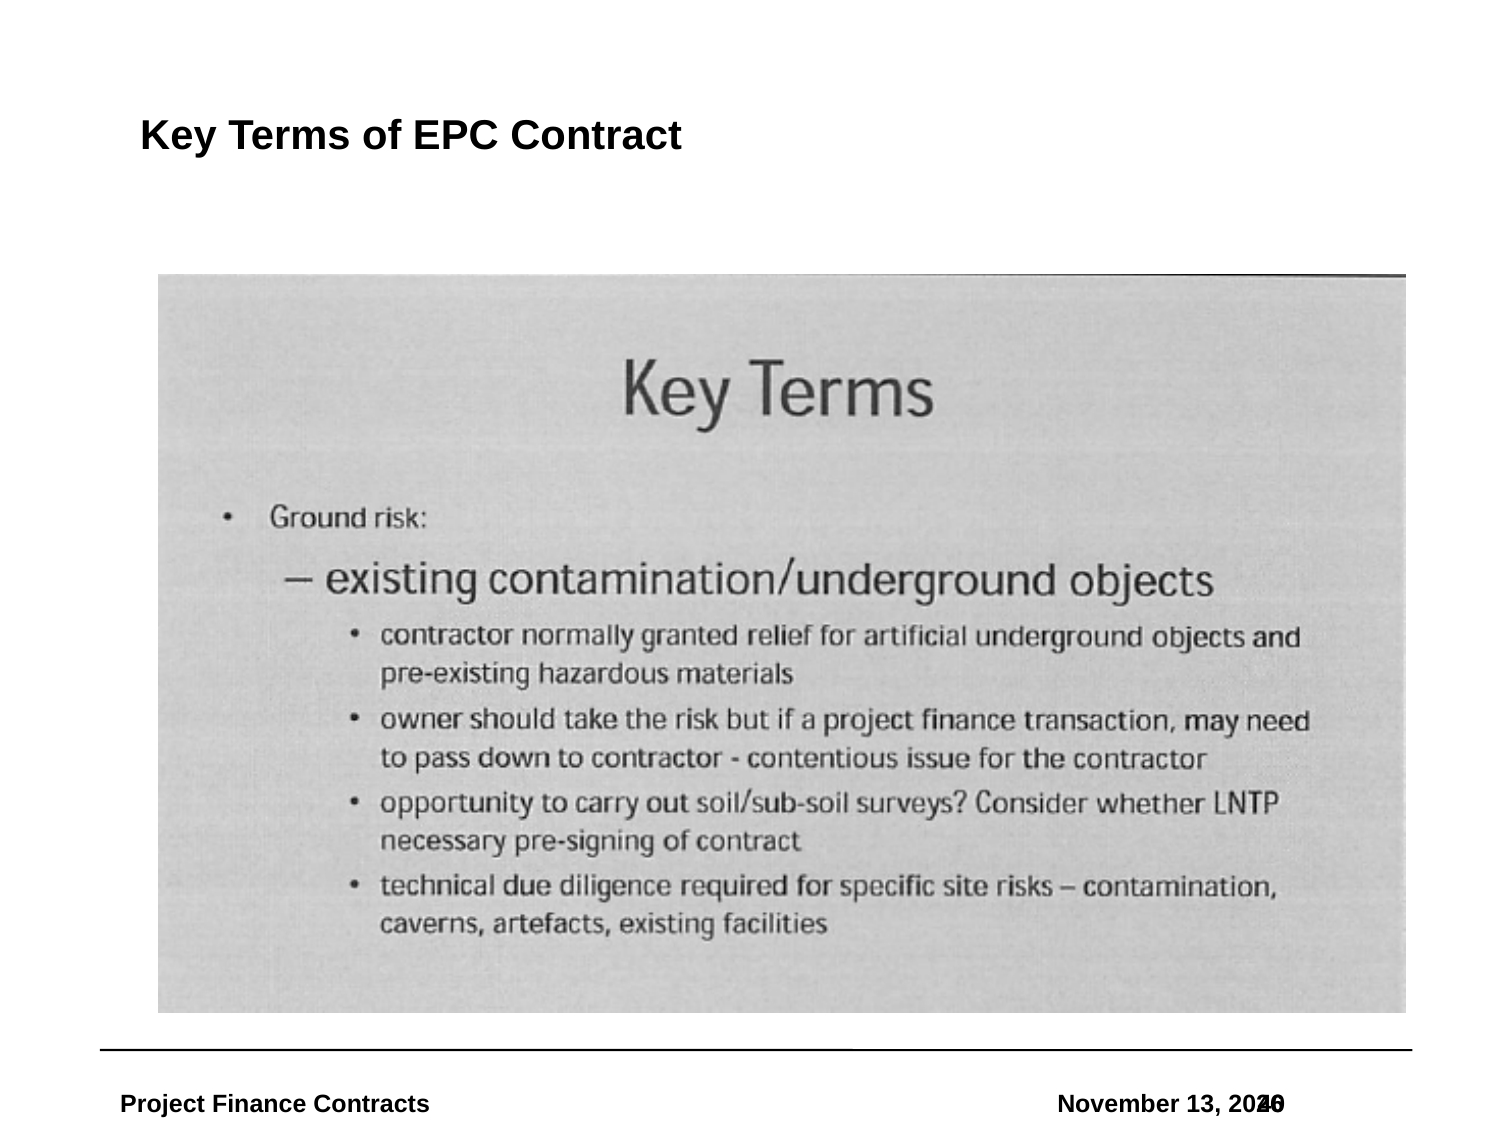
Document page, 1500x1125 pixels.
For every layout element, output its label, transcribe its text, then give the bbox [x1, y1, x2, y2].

title Key Terms of EPC Contract [124, 99, 1288, 226]
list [158, 274, 1406, 1013]
